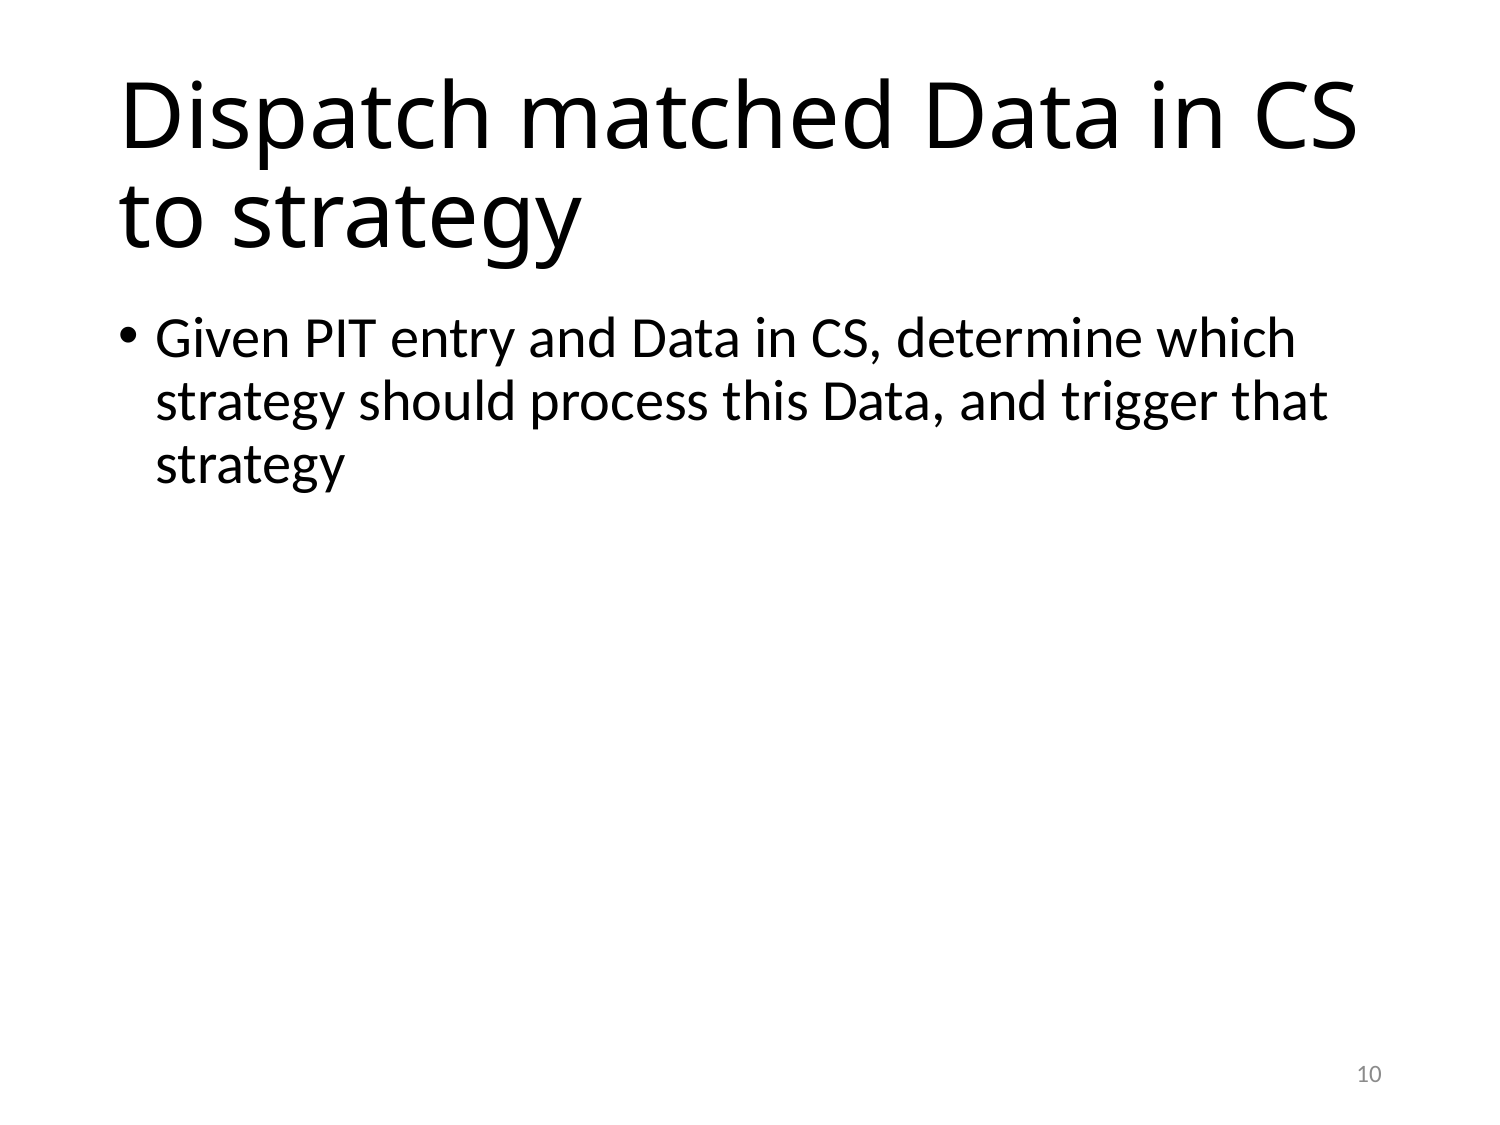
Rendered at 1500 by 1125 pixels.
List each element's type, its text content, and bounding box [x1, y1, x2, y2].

slide_number 10 [1059, 1042, 1397, 1103]
title Dispatch matched Data in CS to strategy [103, 59, 1397, 278]
list Given PIT entry and Data in CS, determine which strategy should process this Data, and trigger that strategy [103, 299, 1397, 1014]
